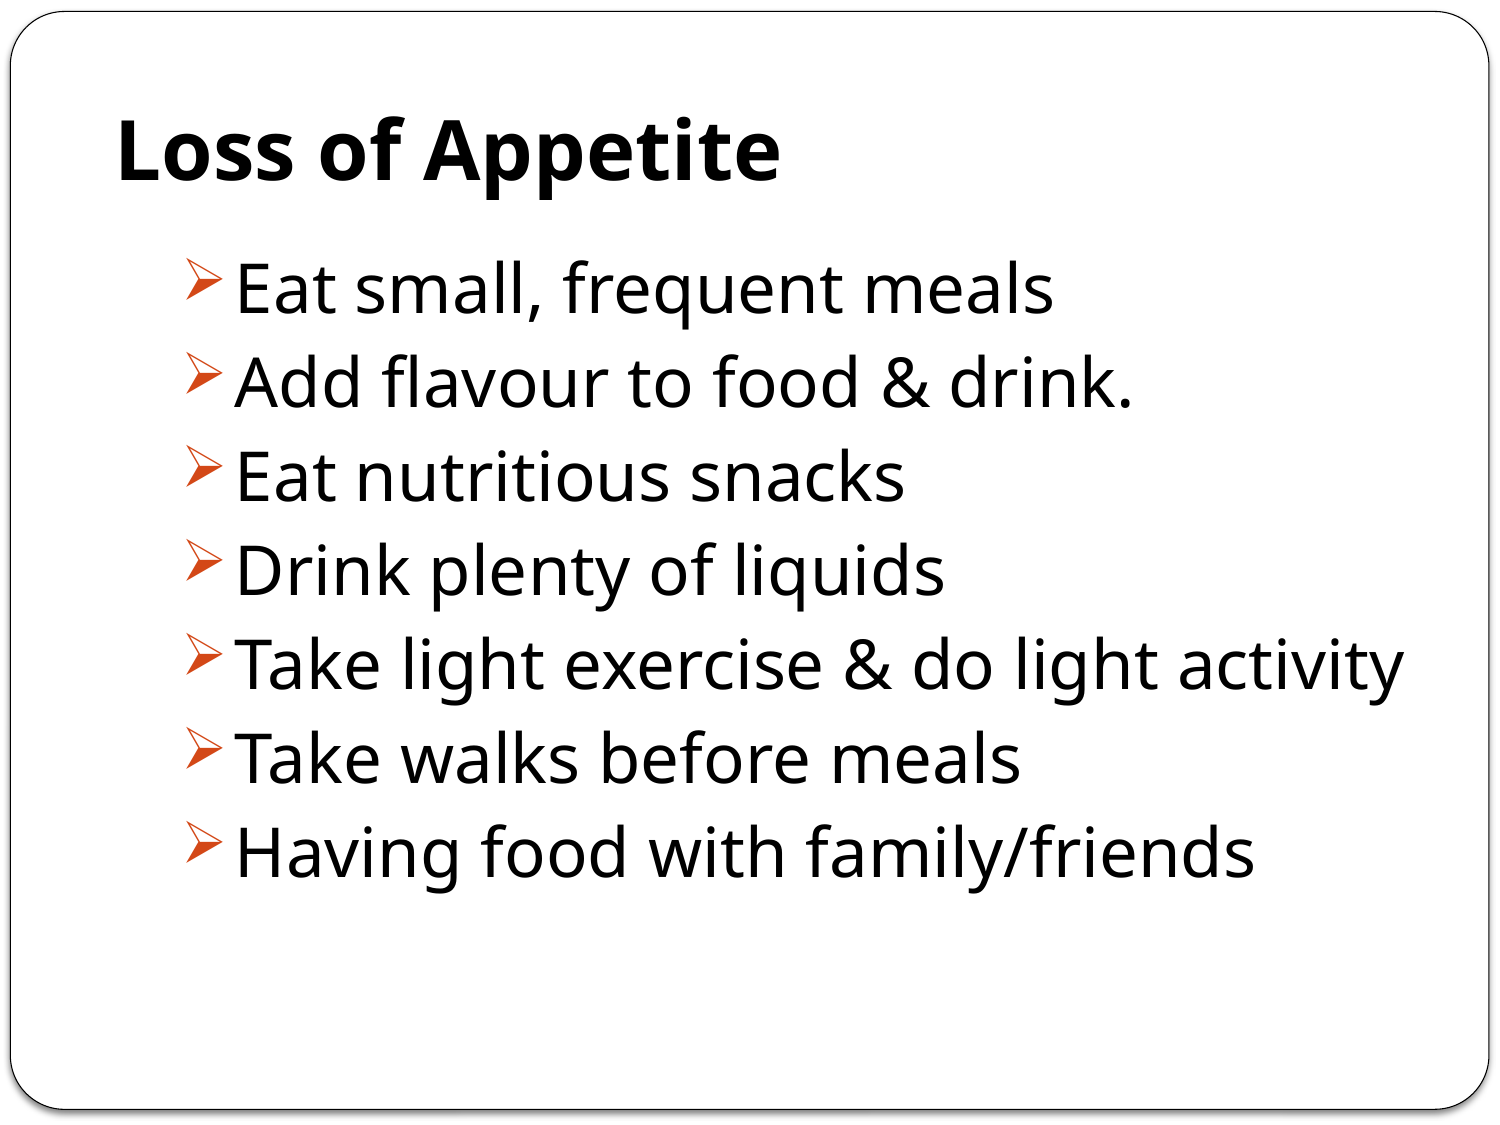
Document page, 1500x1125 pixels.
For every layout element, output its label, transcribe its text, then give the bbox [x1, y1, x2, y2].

list Eat small, frequent meals Add flavour to food & drink. Eat nutritious snacks Drink plenty of liquids Take light exercise & do light activity Take walks before meals Having food with family/friends [149, 237, 1426, 988]
title Loss of Appetite [99, 44, 1426, 213]
